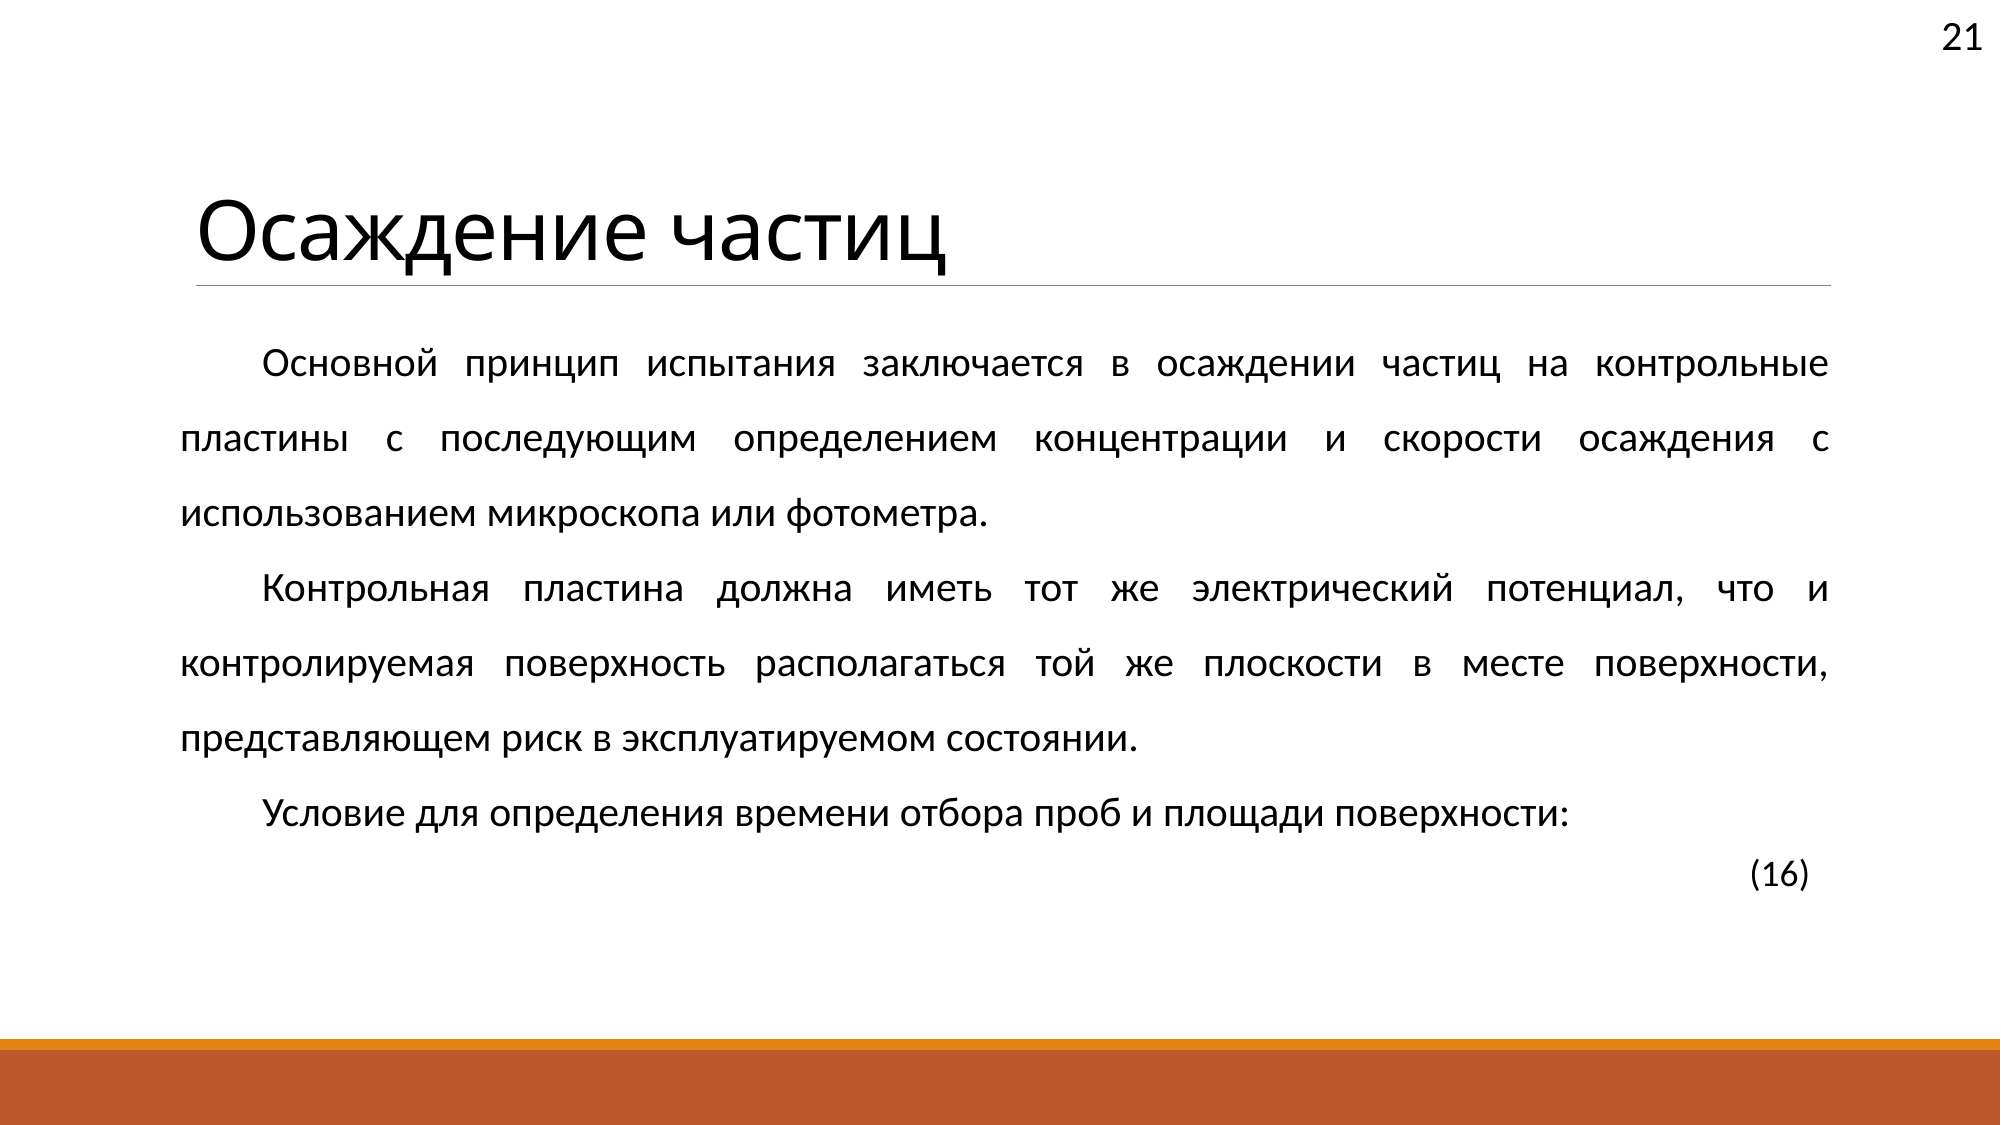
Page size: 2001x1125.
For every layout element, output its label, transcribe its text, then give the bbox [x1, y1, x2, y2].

list Основной принцип испытания заключается в осаждении частиц на контрольные пластины с последующим определением концентрации и скорости осаждения с использованием микроскопа или фотометра. Контрольная пластина должна иметь тот же электрический потенциал, что и контролируемая поверхность располагаться той же плоскости в месте поверхности, представляющем риск в эксплуатируемом состоянии. Условие для определения времени отбора проб и площади поверхности: [180, 302, 1830, 925]
text_box 21 [1923, 1, 2000, 67]
title Осаждение частиц [180, 47, 1830, 285]
